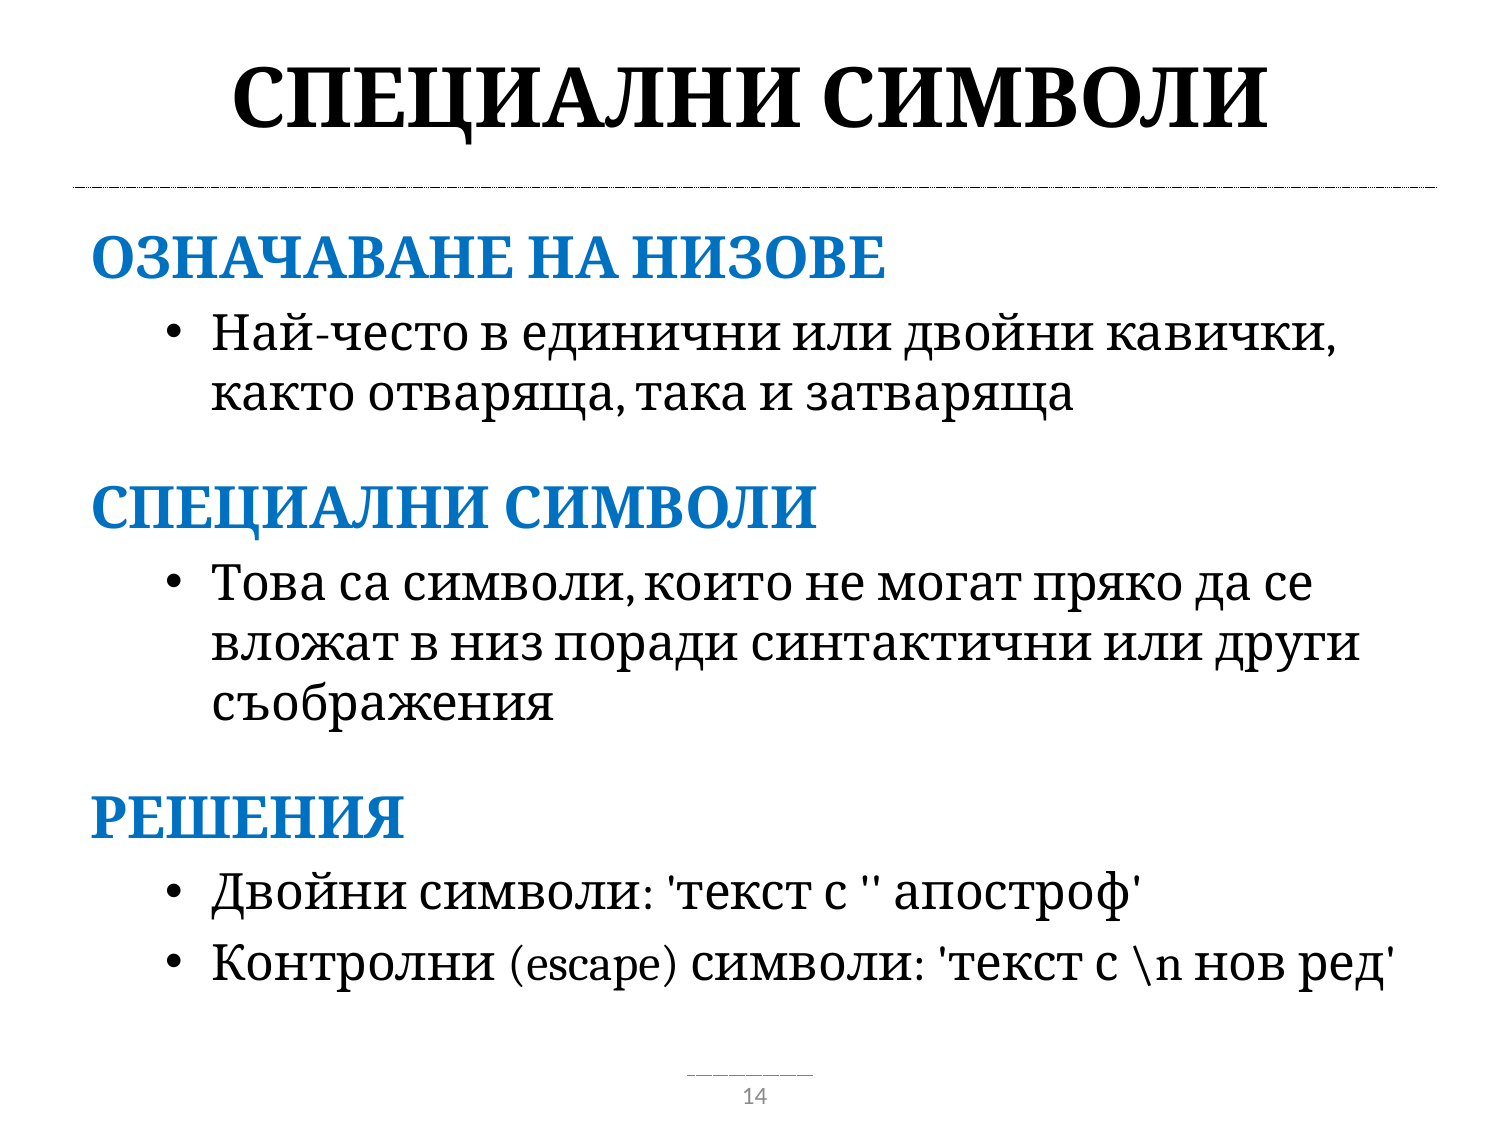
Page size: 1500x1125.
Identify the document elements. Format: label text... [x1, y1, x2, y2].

list Означаване на низове Най-често в единични или двойни кавички, както отваряща, така и затваряща Специални символи Това са символи, които не могат пряко да се вложат в низ поради синтактични или други съображения Решения Двойни символи: 'текст с '' апостроф' Контролни (escape) символи: 'текст с \n нов ред' [75, 212, 1450, 1063]
title Специални символи [0, 0, 1500, 188]
slide_number 14 [579, 1065, 930, 1125]
